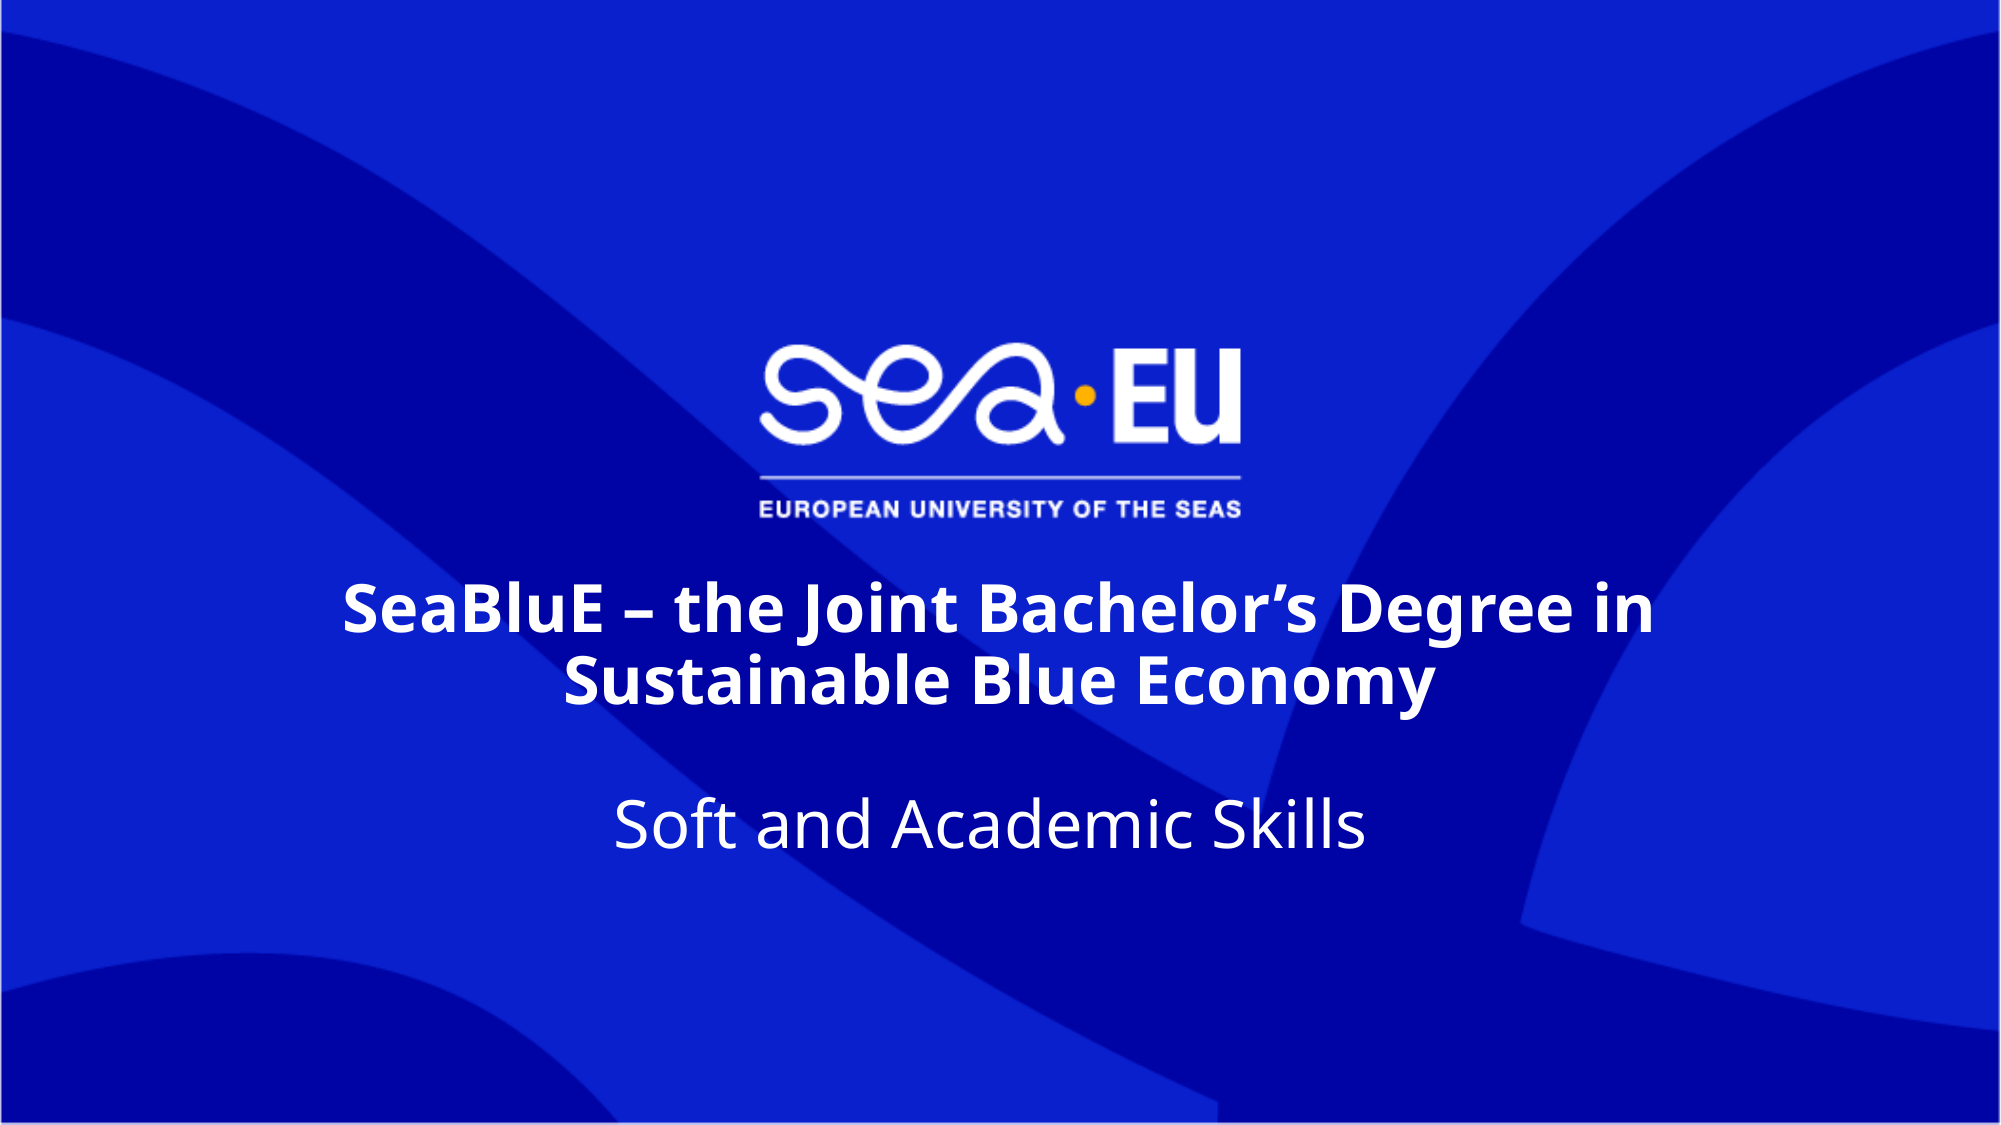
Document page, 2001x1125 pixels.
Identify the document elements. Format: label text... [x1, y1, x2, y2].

picture [0, 0, 2001, 1125]
title SeaBluE – the Joint Bachelor’s Degree in Sustainable Blue Economy Soft and Academic Skills [249, 626, 1750, 871]
